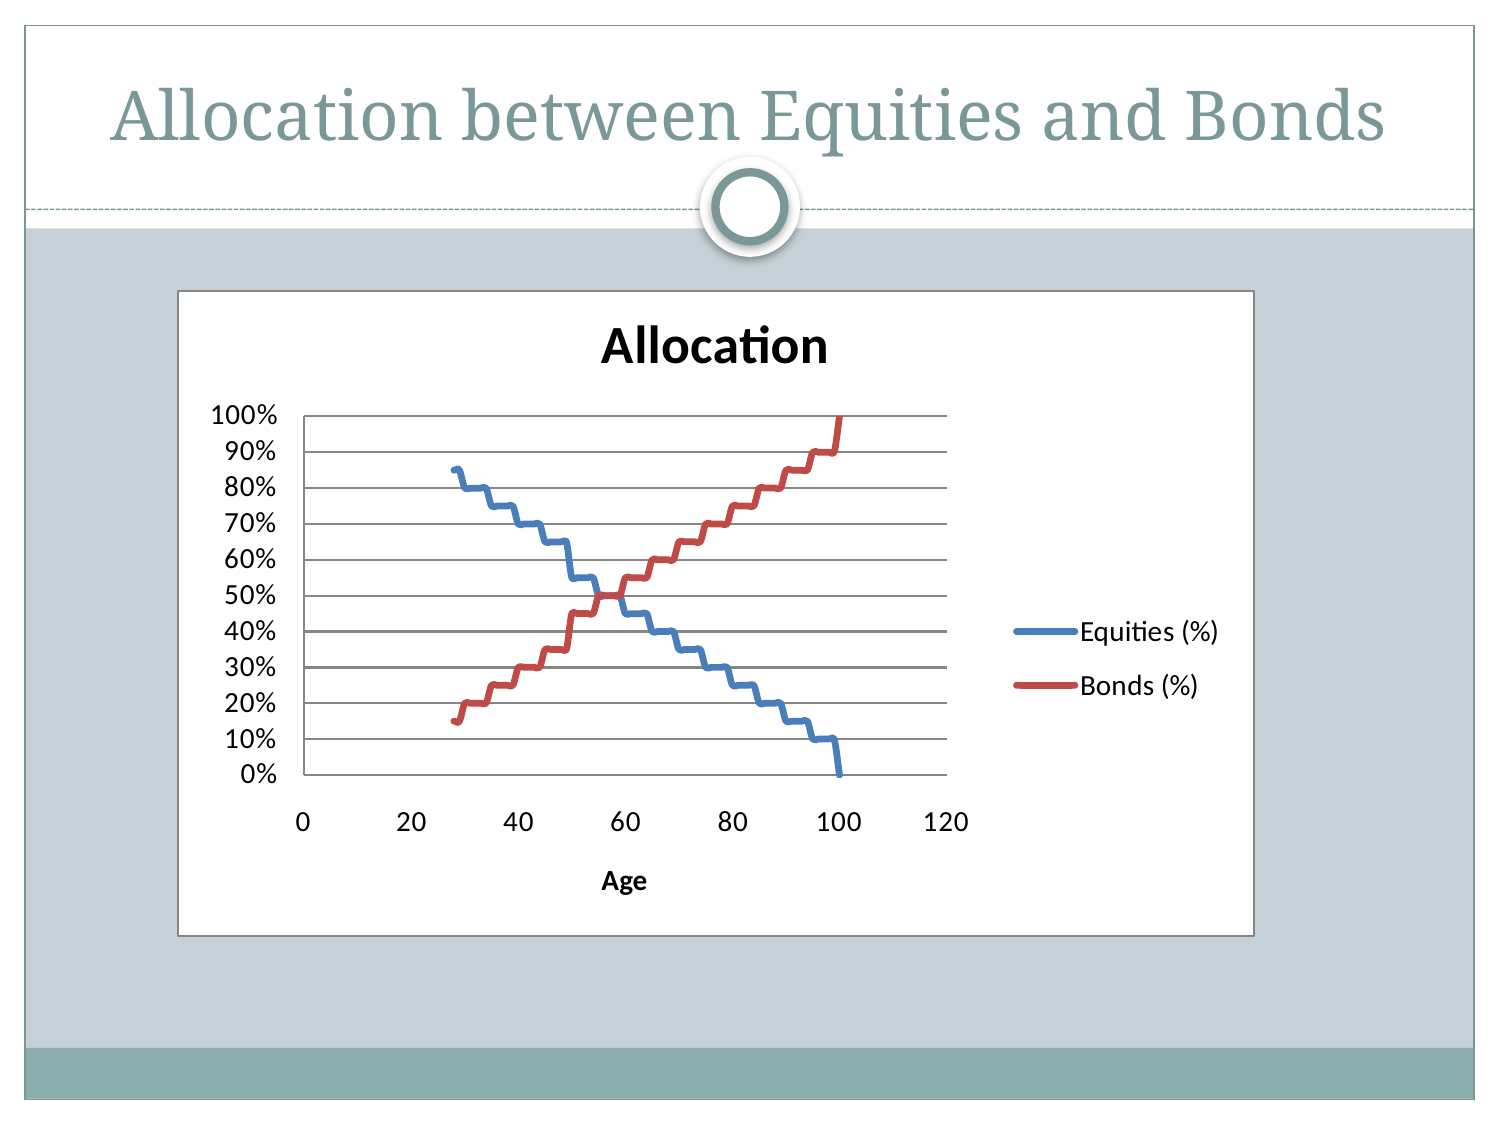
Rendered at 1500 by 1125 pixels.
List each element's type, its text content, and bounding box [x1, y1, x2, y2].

title Allocation between Equities and Bonds [49, 37, 1450, 162]
picture [174, 287, 1256, 938]
